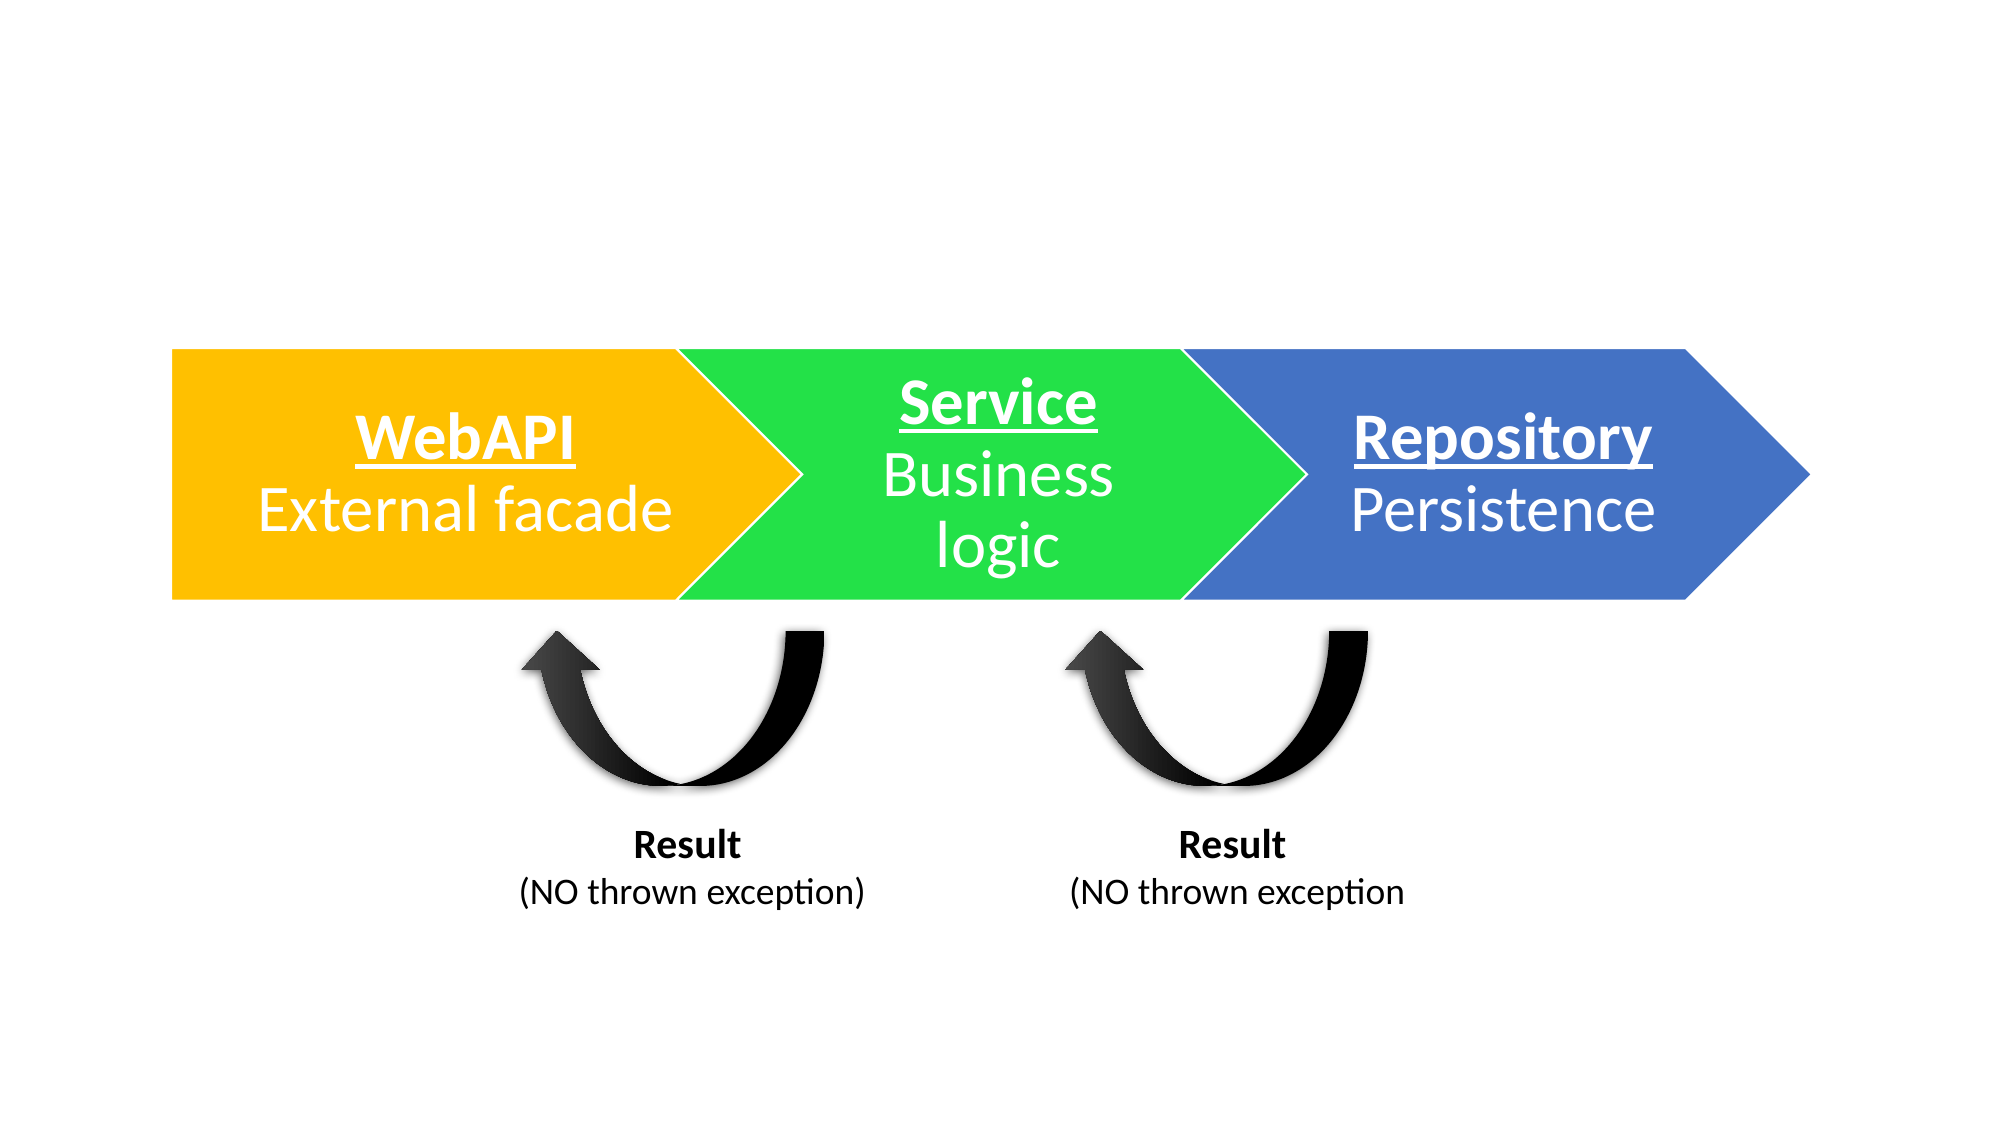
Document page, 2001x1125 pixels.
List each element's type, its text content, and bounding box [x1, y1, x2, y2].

text_box Result (NO thrown exception) [503, 809, 881, 920]
text_box Result (NO thrown exception [1054, 809, 1421, 920]
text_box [170, 162, 1813, 786]
